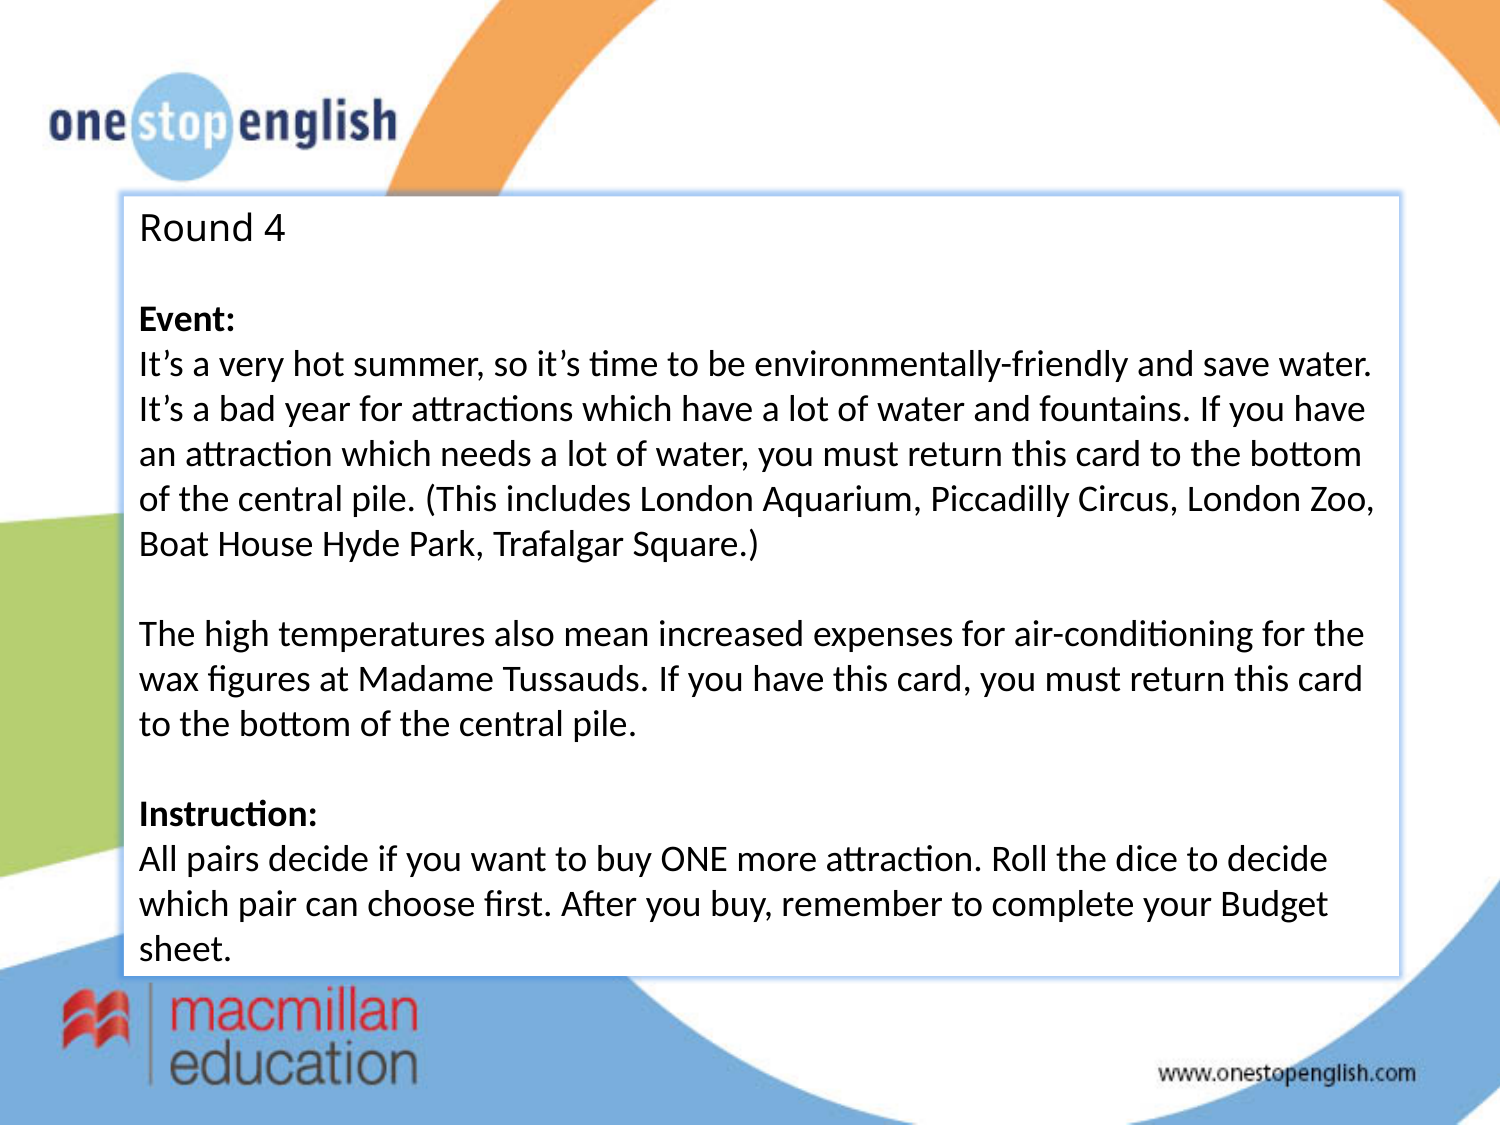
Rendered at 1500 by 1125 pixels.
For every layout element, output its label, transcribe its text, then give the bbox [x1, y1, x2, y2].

picture [0, 0, 1500, 1125]
text_box Round 4 Event: It’s a very hot summer, so it’s time to be environmentally-friendly and save water. It’s a bad year for attractions which have a lot of water and fountains. If you have an attraction which needs a lot of water, you must return this card to the bottom of the central pile. (This includes London Aquarium, Piccadilly Circus, London Zoo, Boat House Hyde Park, Trafalgar Square.) The high temperatures also mean increased expenses for air-conditioning for the wax figures at Madame Tussauds. If you have this card, you must return this card to the bottom of the central pile. Instruction: All pairs decide if you want to buy ONE more attraction. Roll the dice to decide which pair can choose first. After you buy, remember to complete your Budget sheet. [123, 196, 1399, 976]
